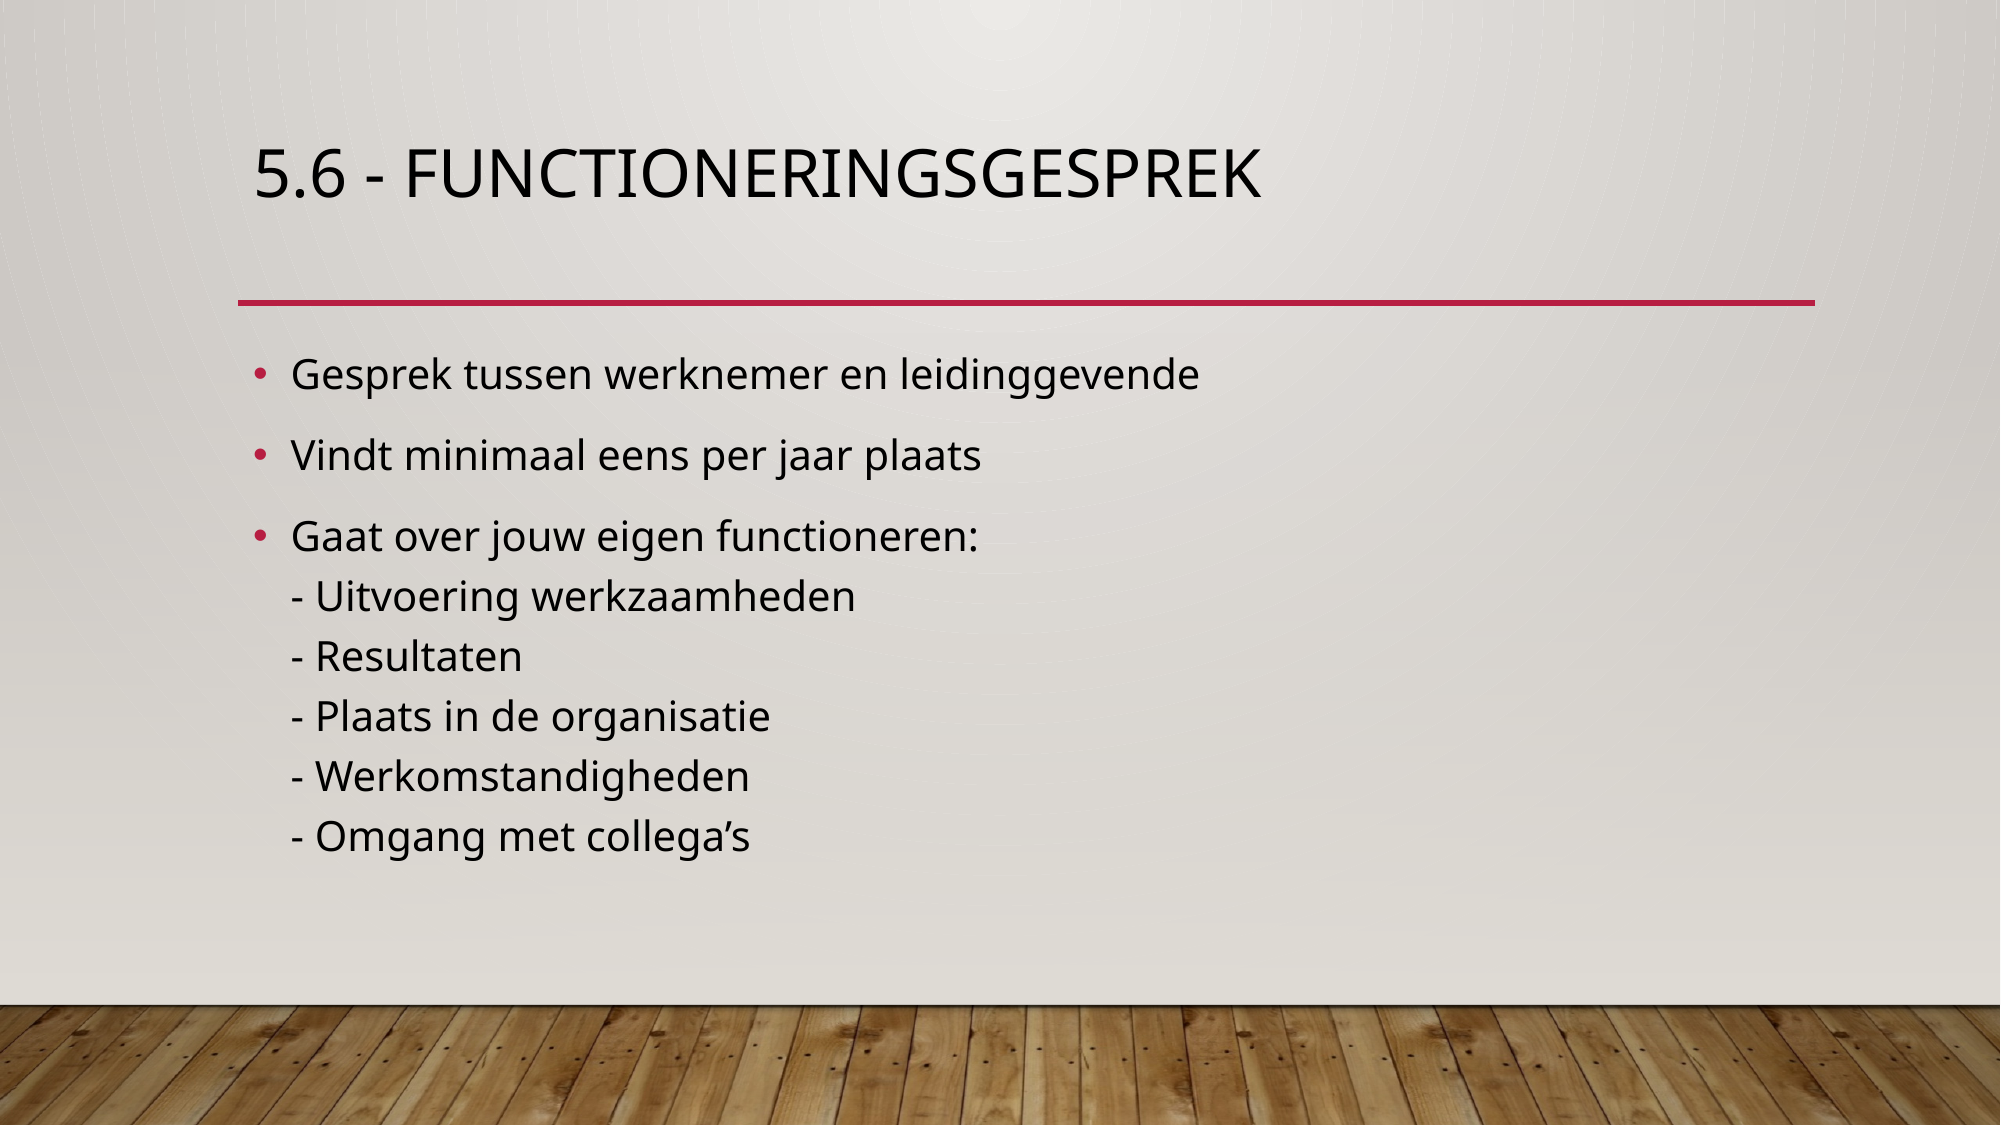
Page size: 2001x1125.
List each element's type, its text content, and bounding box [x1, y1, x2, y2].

list Gesprek tussen werknemer en leidinggevende Vindt minimaal eens per jaar plaats Gaat over jouw eigen functioneren: - Uitvoering werkzaamheden - Resultaten - Plaats in de organisatie - Werkomstandigheden - Omgang met collega’s [238, 330, 1814, 897]
picture [0, 1005, 2000, 1125]
title 5.6 - functioneringsgesprek [238, 131, 1814, 305]
